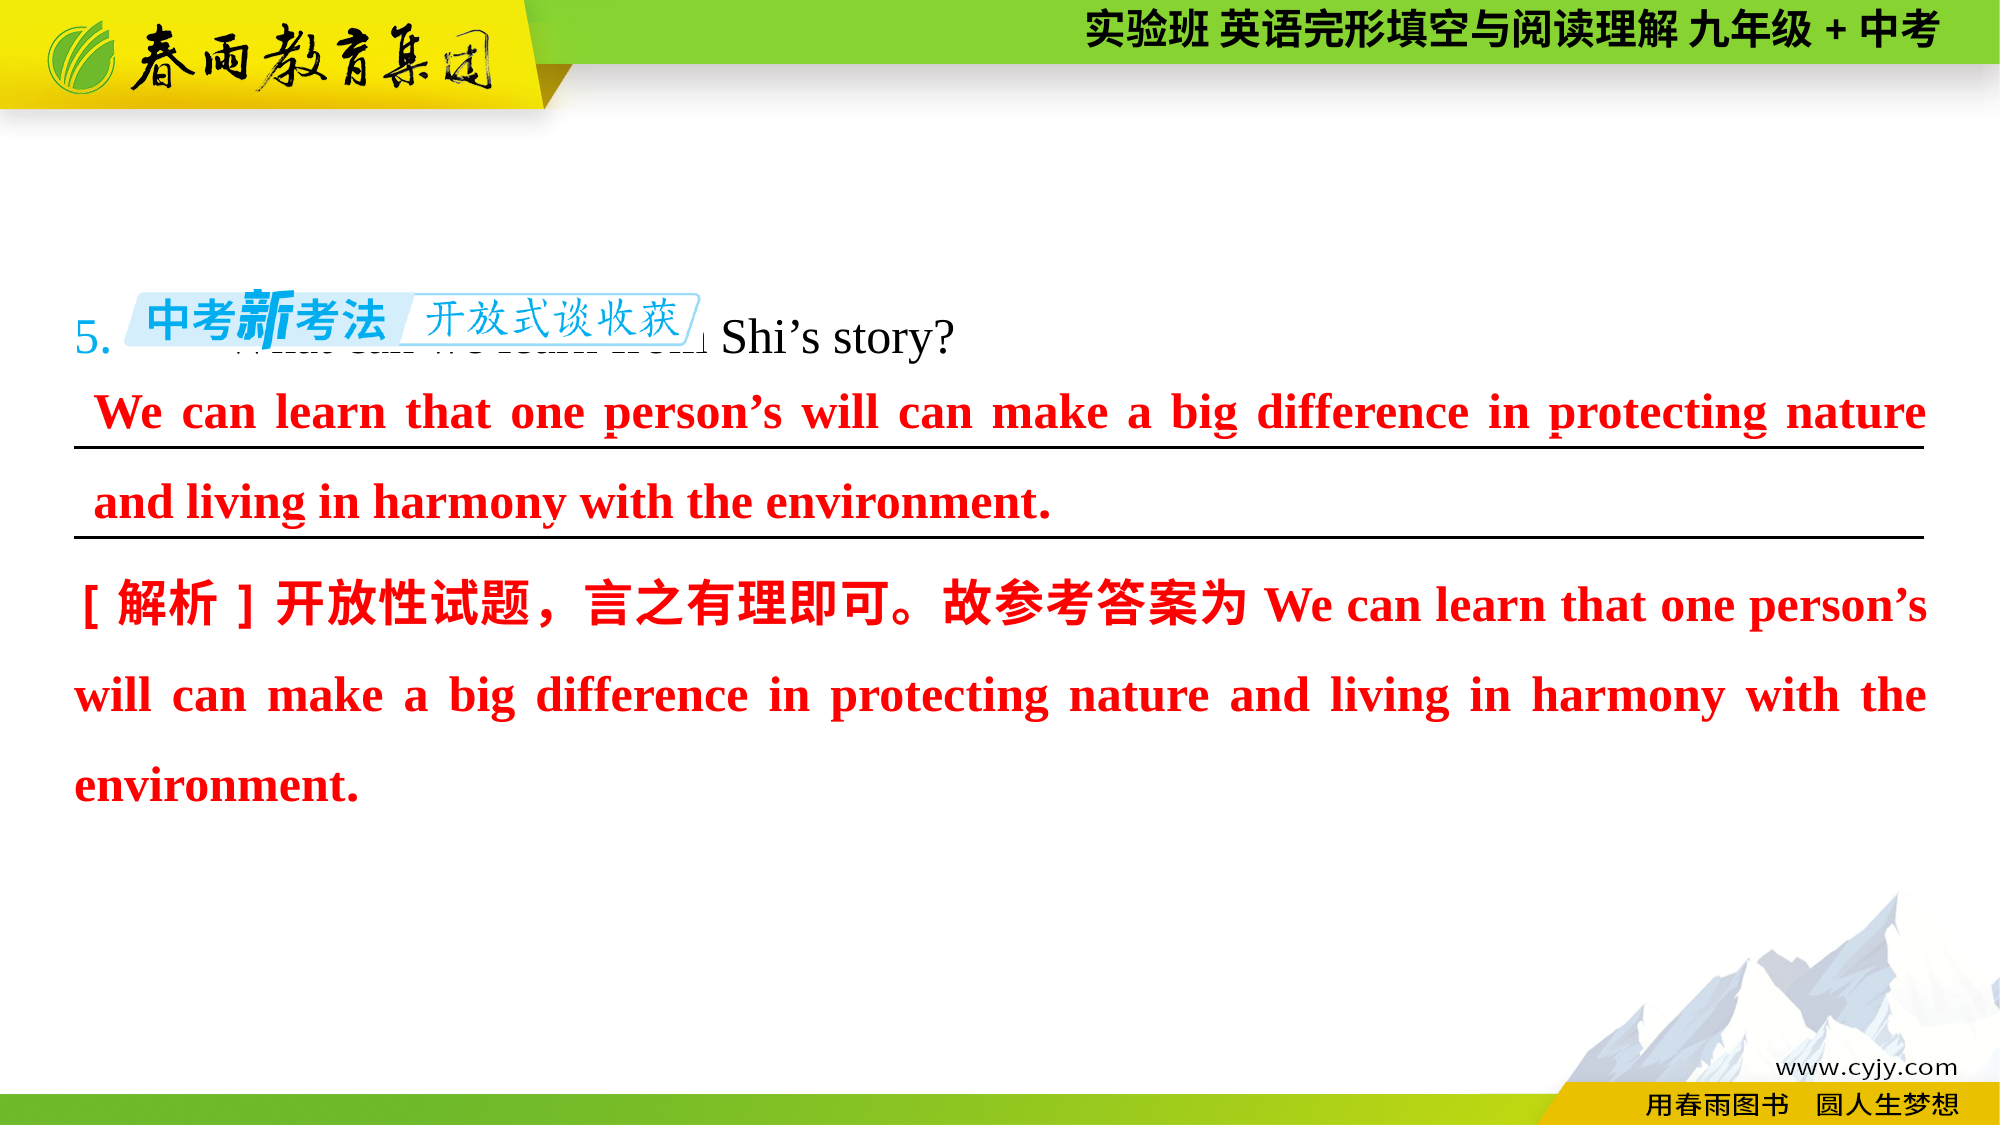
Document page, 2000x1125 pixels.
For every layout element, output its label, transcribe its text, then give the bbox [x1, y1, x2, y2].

text_box [解析]开放性试题，言之有理即可。故参考答案为We can learn that one person’s will can make a big difference in protecting nature and living in harmony with the environment. [59, 554, 1944, 820]
list 5. What can we learn from Shi’s story? —————————————————————————————————————————————————————————————————————————— [59, 265, 1944, 554]
picture [0, 0, 2000, 1125]
